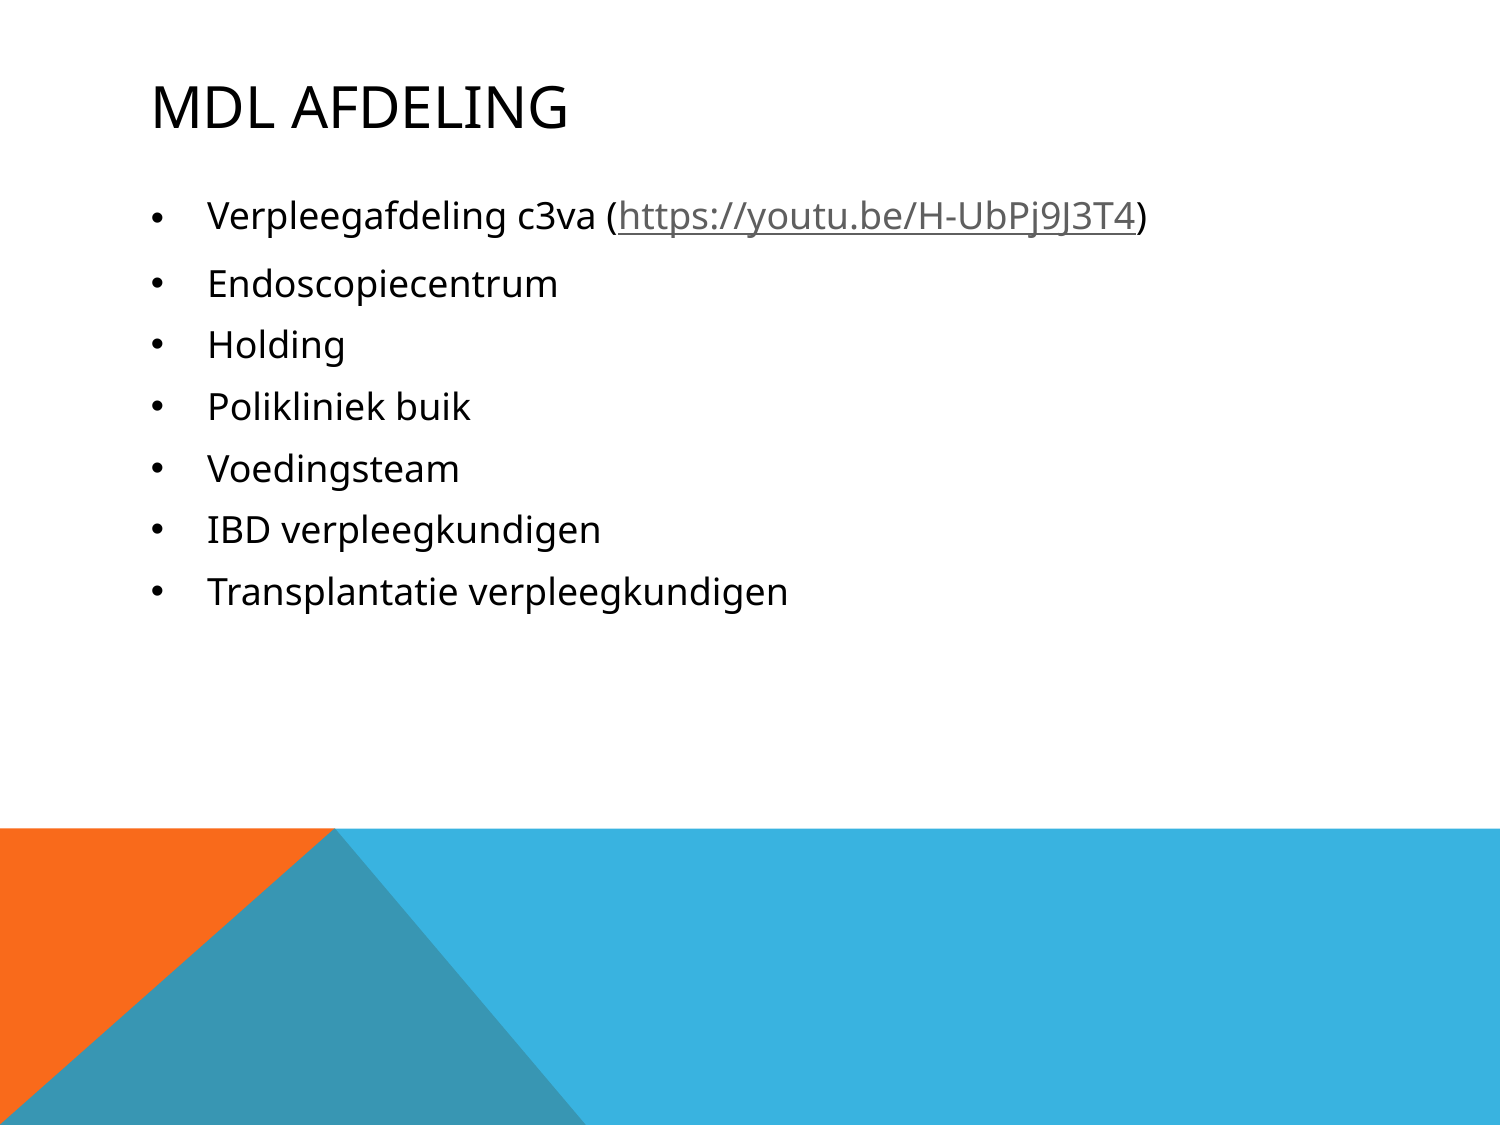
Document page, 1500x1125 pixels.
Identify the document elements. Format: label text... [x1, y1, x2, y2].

list Verpleegafdeling c3va (https://youtu.be/H-UbPj9J3T4) Endoscopiecentrum Holding Polikliniek buik Voedingsteam IBD verpleegkundigen Transplantatie verpleegkundigen [135, 184, 1370, 784]
title MDL afdeling [135, 60, 1369, 150]
